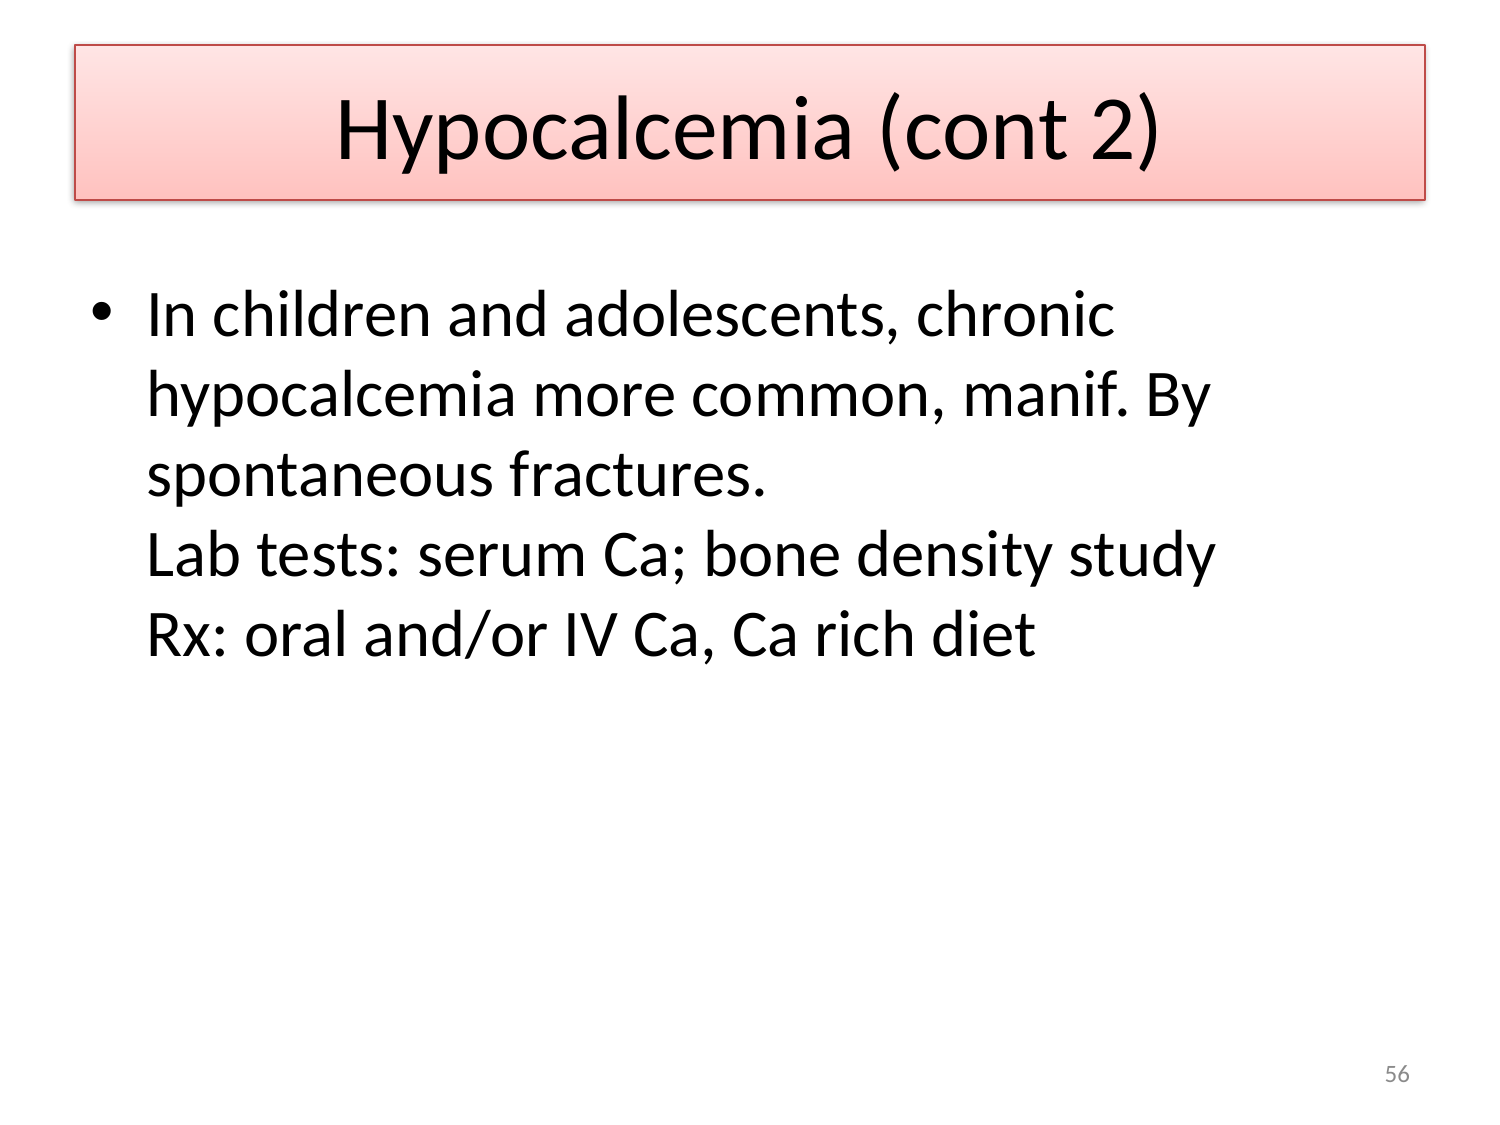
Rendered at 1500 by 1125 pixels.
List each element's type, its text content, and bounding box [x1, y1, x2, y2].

list In children and adolescents, chronic hypocalcemia more common, manif. By spontaneous fractures. Lab tests: serum Ca; bone density study Rx: oral and/or IV Ca, Ca rich diet [75, 262, 1425, 1005]
slide_number 56 [1074, 1042, 1425, 1103]
title Hypocalcemia (cont 2) [74, 44, 1426, 201]
